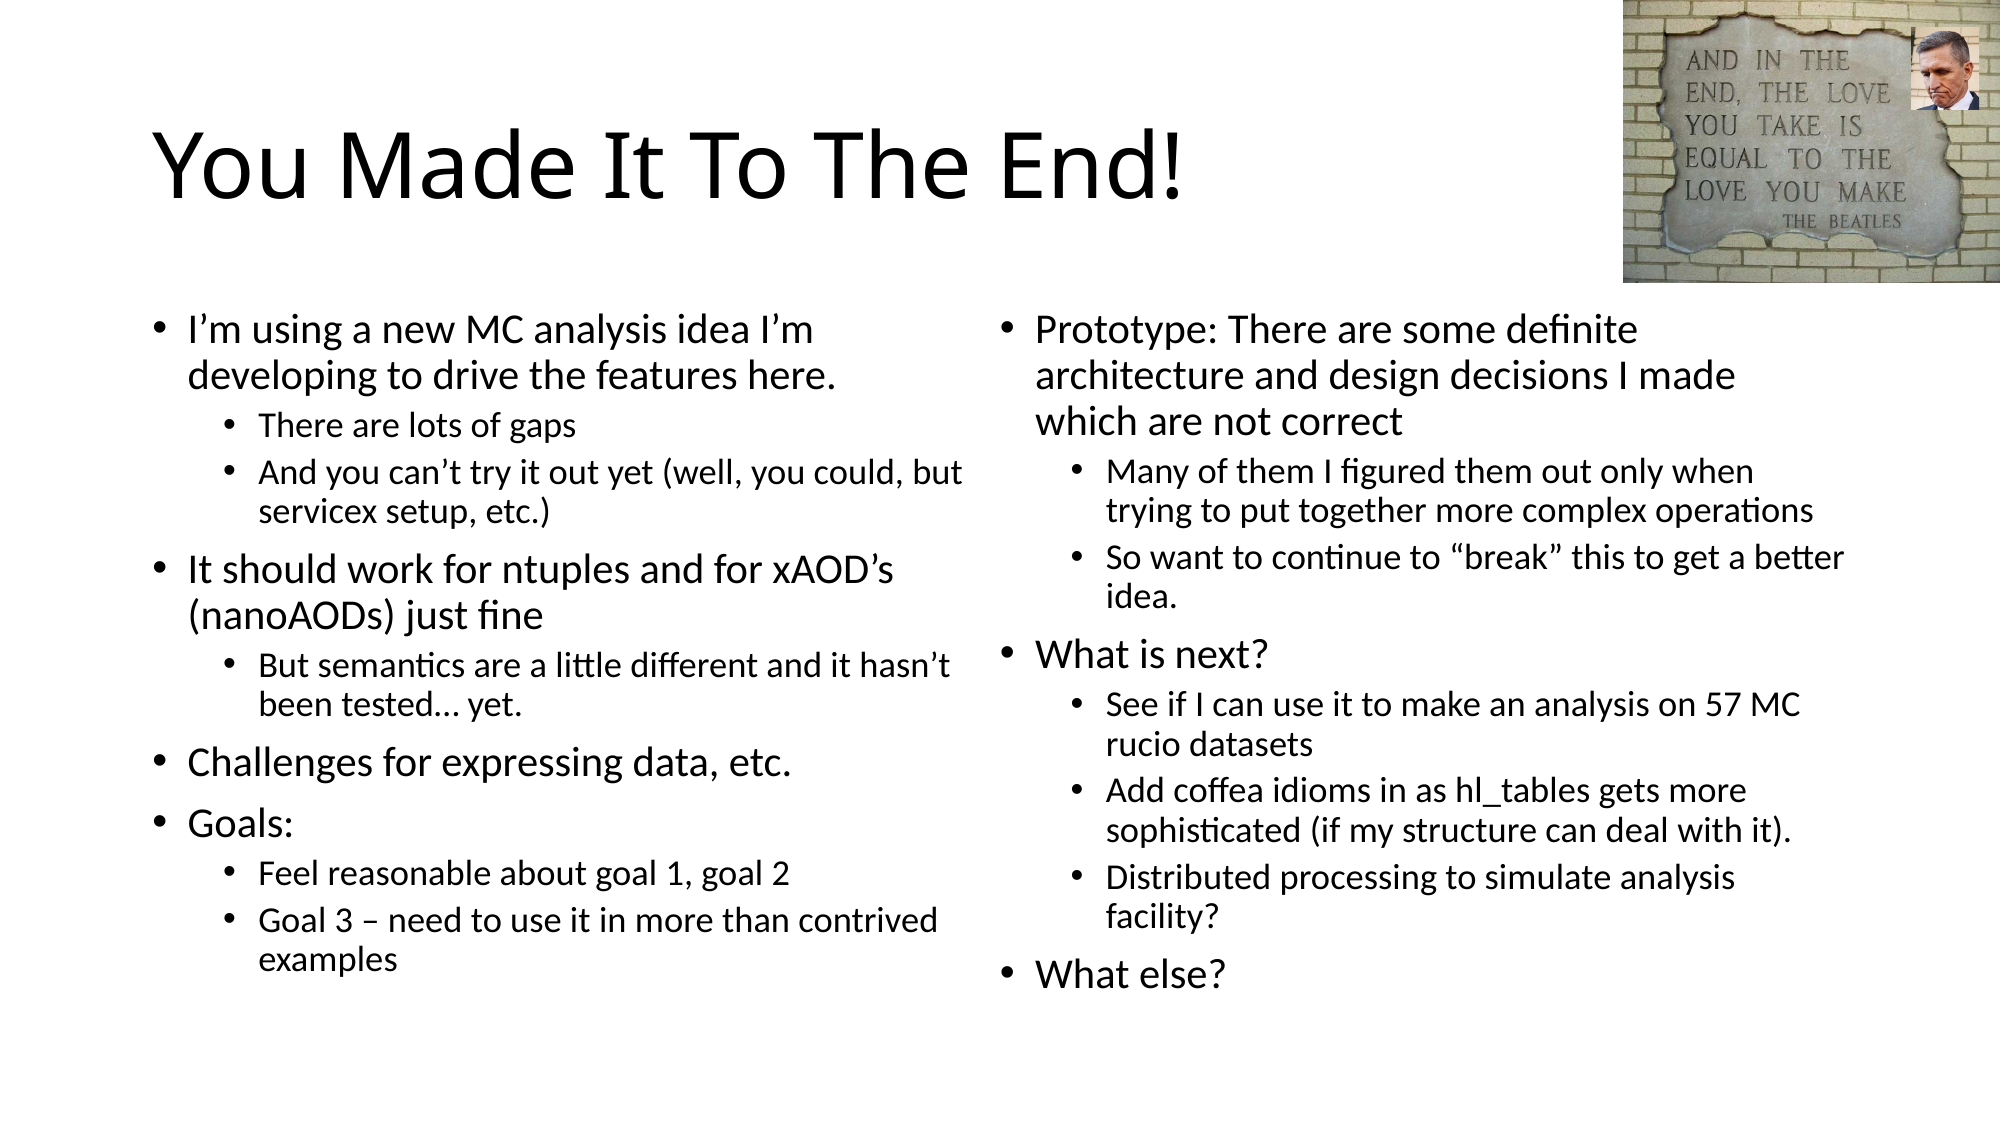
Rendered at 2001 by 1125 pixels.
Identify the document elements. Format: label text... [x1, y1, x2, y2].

list I’m using a new MC analysis idea I’m developing to drive the features here. There are lots of gaps And you can’t try it out yet (well, you could, but servicex setup, etc.) It should work for ntuples and for xAOD’s (nanoAODs) just fine But semantics are a little different and it hasn’t been tested… yet. Challenges for expressing data, etc. Goals: Feel reasonable about goal 1, goal 2 Goal 3 – need to use it in more than contrived examples Prototype: There are some definite architecture and design decisions I made which are not correct Many of them I figured them out only when trying to put together more complex operations So want to continue to “break” this to get a better idea. What is next? See if I can use it to make an analysis on 57 MC rucio datasets Add coffea idioms in as hl_tables gets more sophisticated (if my structure can deal with it). Distributed processing to simulate analysis facility? What else? [137, 299, 1863, 1014]
title You Made It To The End! [137, 59, 1623, 278]
picture [1623, 0, 2000, 283]
